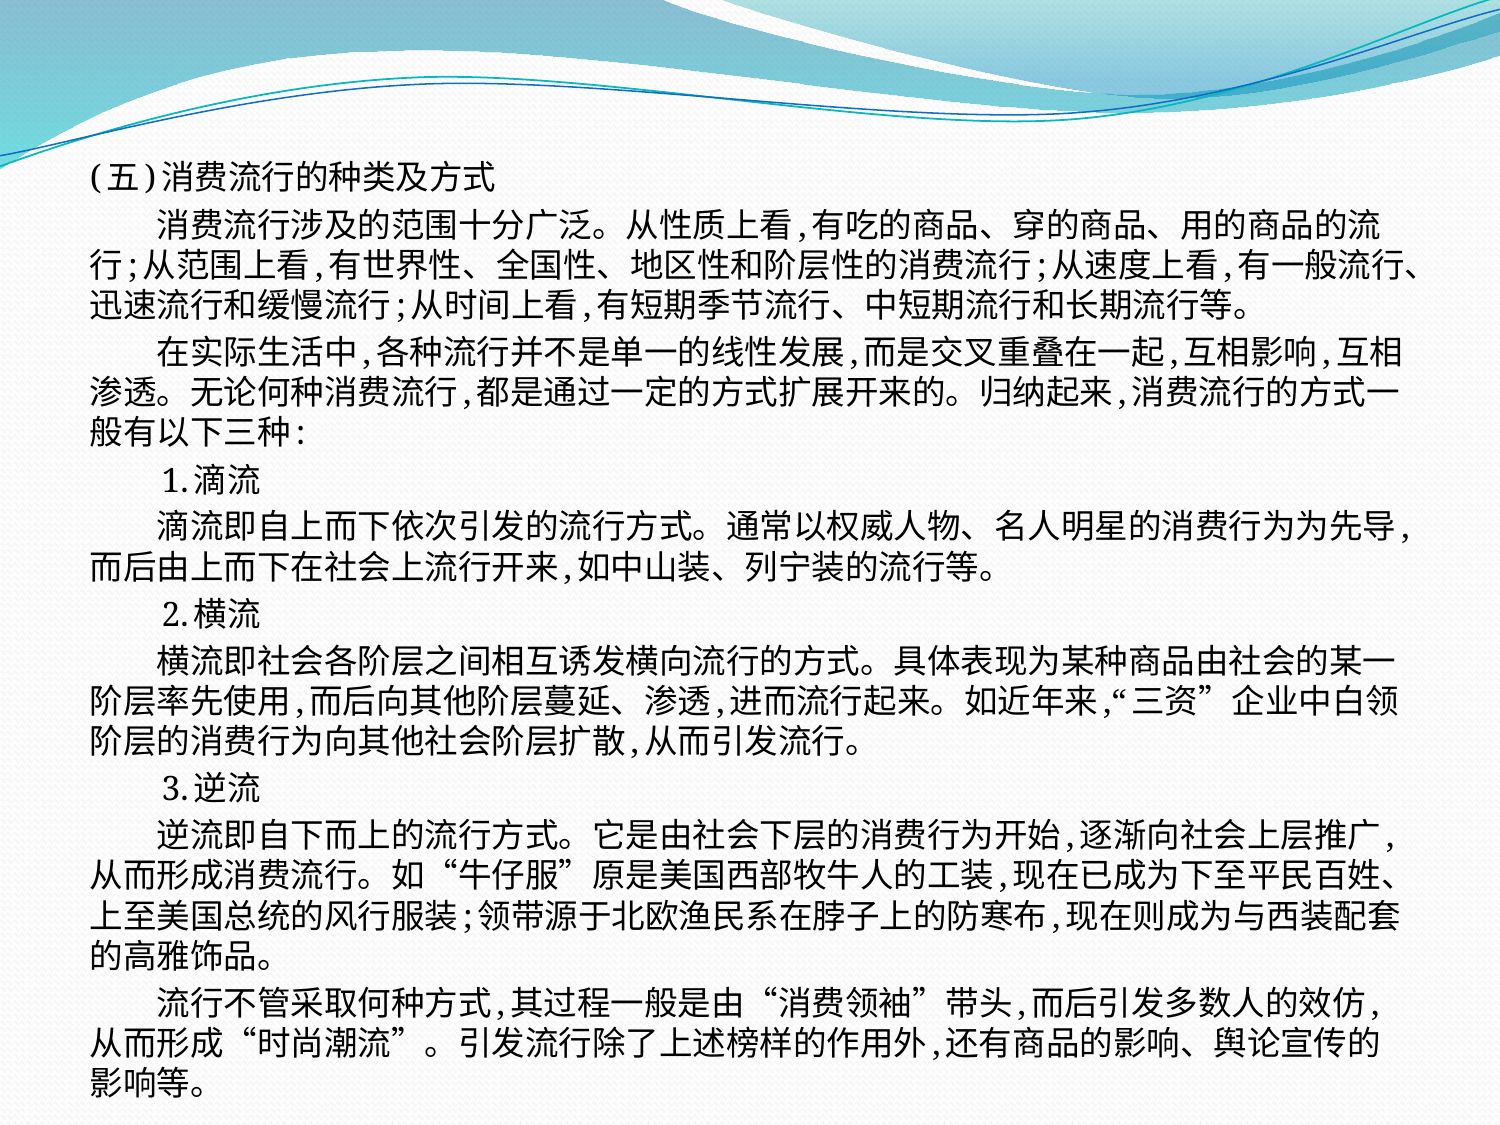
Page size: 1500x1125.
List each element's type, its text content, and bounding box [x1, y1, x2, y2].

list (五)消费流行的种类及方式 消费流行涉及的范围十分广泛。从性质上看,有吃的商品、穿的商品、用的商品的流行;从范围上看,有世界性、全国性、地区性和阶层性的消费流行;从速度上看,有一般流行、迅速流行和缓慢流行;从时间上看,有短期季节流行、中短期流行和长期流行等。 在实际生活中,各种流行并不是单一的线性发展,而是交叉重叠在一起,互相影响,互相渗透。无论何种消费流行,都是通过一定的方式扩展开来的。归纳起来,消费流行的方式一般有以下三种: 1.滴流 滴流即自上而下依次引发的流行方式。通常以权威人物、名人明星的消费行为为先导,而后由上而下在社会上流行开来,如中山装、列宁装的流行等。 2.横流 横流即社会各阶层之间相互诱发横向流行的方式。具体表现为某种商品由社会的某一阶层率先使用,而后向其他阶层蔓延、渗透,进而流行起来。如近年来,“三资”企业中白领阶层的消费行为向其他社会阶层扩散,从而引发流行。 3.逆流 逆流即自下而上的流行方式。它是由社会下层的消费行为开始,逐渐向社会上层推广,从而形成消费流行。如“牛仔服”原是美国西部牧牛人的工装,现在已成为下至平民百姓、上至美国总统的风行服装;领带源于北欧渔民系在脖子上的防寒布,现在则成为与西装配套的高雅饰品。 流行不管采取何种方式,其过程一般是由“消费领袖”带头,而后引发多数人的效仿,从而形成“时尚潮流”。引发流行除了上述榜样的作用外,还有商品的影响、舆论宣传的影响等。 [75, 149, 1425, 1125]
